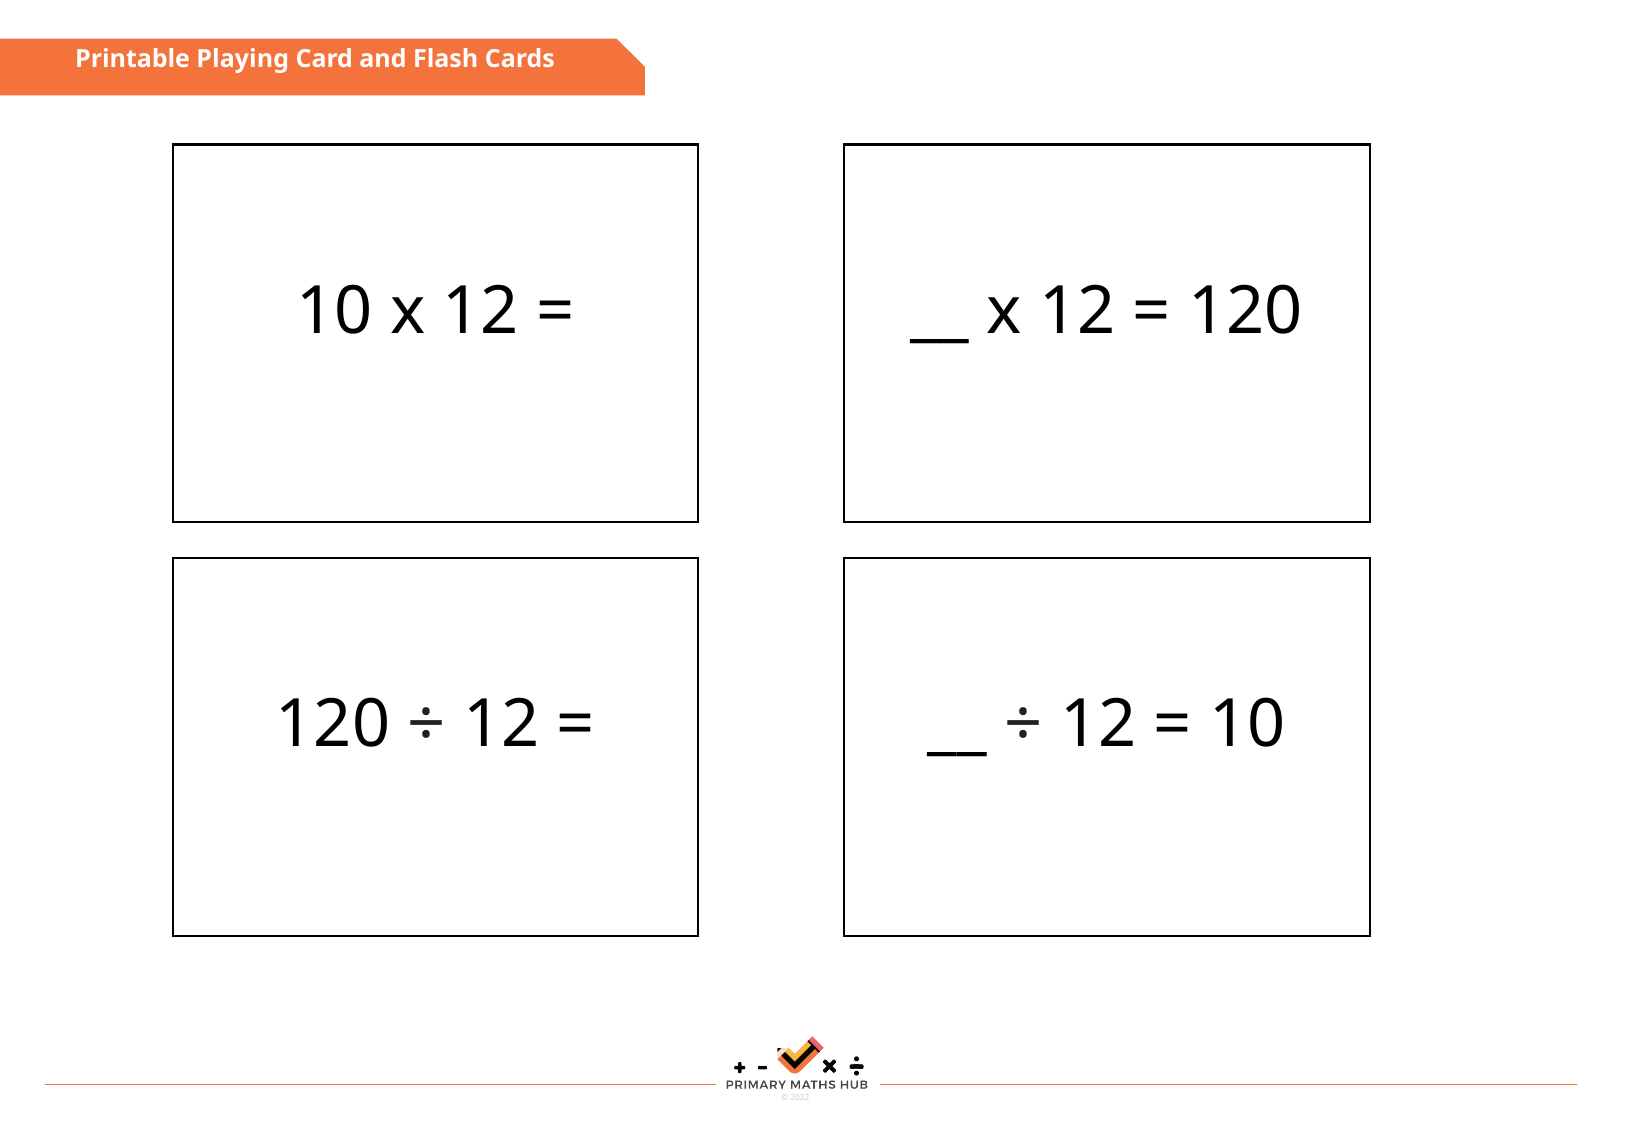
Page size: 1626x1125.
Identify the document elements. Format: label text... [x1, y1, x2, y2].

text_box 120 ÷ 12 = [172, 672, 699, 768]
text_box [843, 143, 1371, 523]
picture [722, 1034, 872, 1094]
text_box __ x 12 = 120 [844, 259, 1370, 355]
text_box [172, 768, 699, 937]
text_box [172, 557, 699, 672]
text_box [843, 557, 1371, 937]
text_box © 2022 [720, 1084, 870, 1110]
text_box [172, 143, 699, 259]
text_box Printable Playing Card and Flash Cards [0, 37, 646, 97]
text_box __ ÷ 12 = 10 [844, 672, 1370, 768]
text_box [172, 355, 699, 523]
text_box 10 x 12 = [172, 259, 699, 355]
